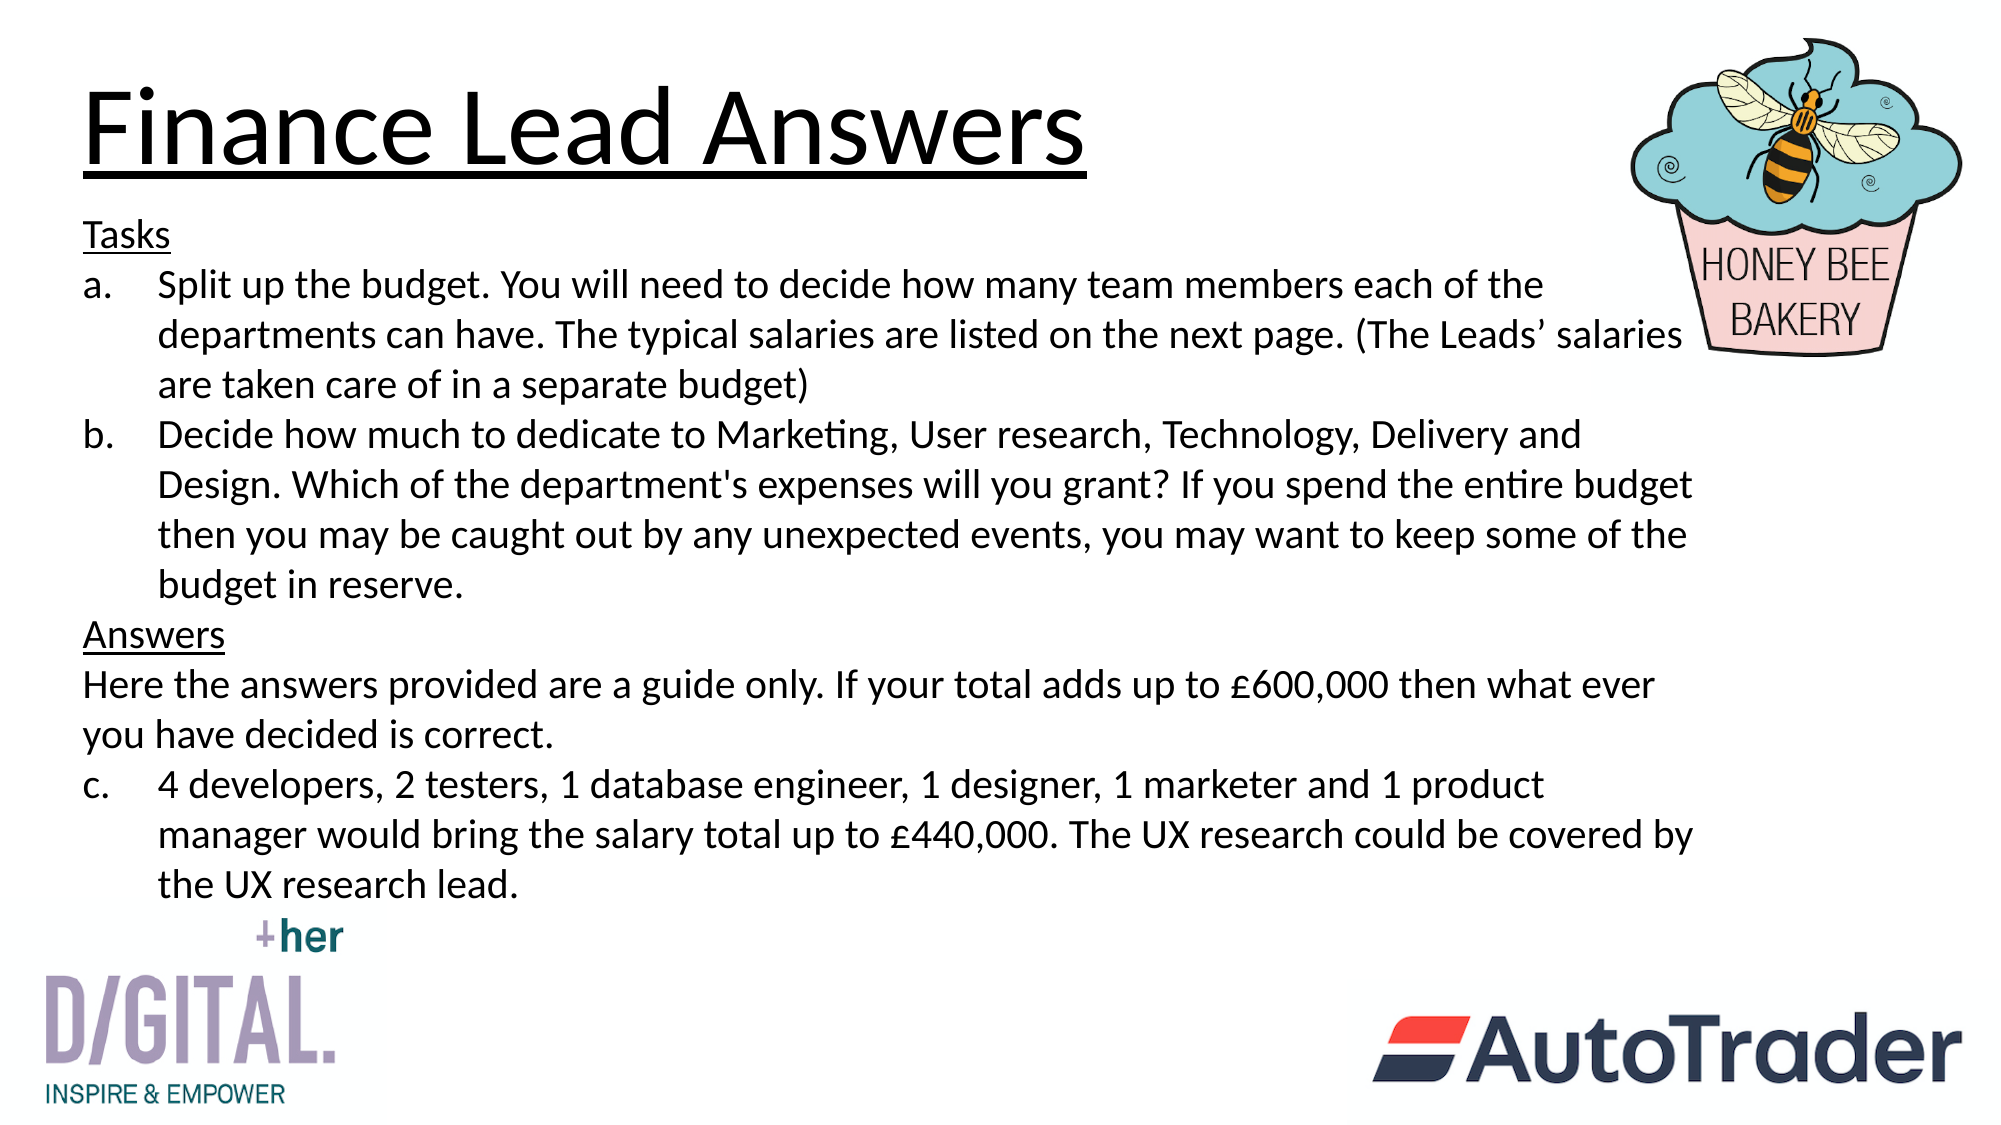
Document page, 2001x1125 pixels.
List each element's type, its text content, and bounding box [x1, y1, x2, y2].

picture [1347, 979, 2000, 1125]
picture [1591, 0, 2000, 400]
text_box Finance Lead Answers [67, 44, 1591, 195]
picture [0, 897, 387, 1125]
text_box Tasks Split up the budget. You will need to decide how many team members each of the departments can have. The typical salaries are listed on the next page. (The Leads’ salaries are taken care of in a separate budget) Decide how much to dedicate to Marketing, User research, Technology, Delivery and Design. Which of the department's expenses will you grant? If you spend the entire budget then you may be caught out by any unexpected events, you may want to keep some of the budget in reserve. Answers Here the answers provided are a guide only. If your total adds up to £600,000 then what ever you have decided is correct. 4 developers, 2 testers, 1 database engineer, 1 designer, 1 marketer and 1 product manager would bring the salary total up to £440,000. The UX research could be covered by the UX research lead. [67, 199, 1717, 975]
